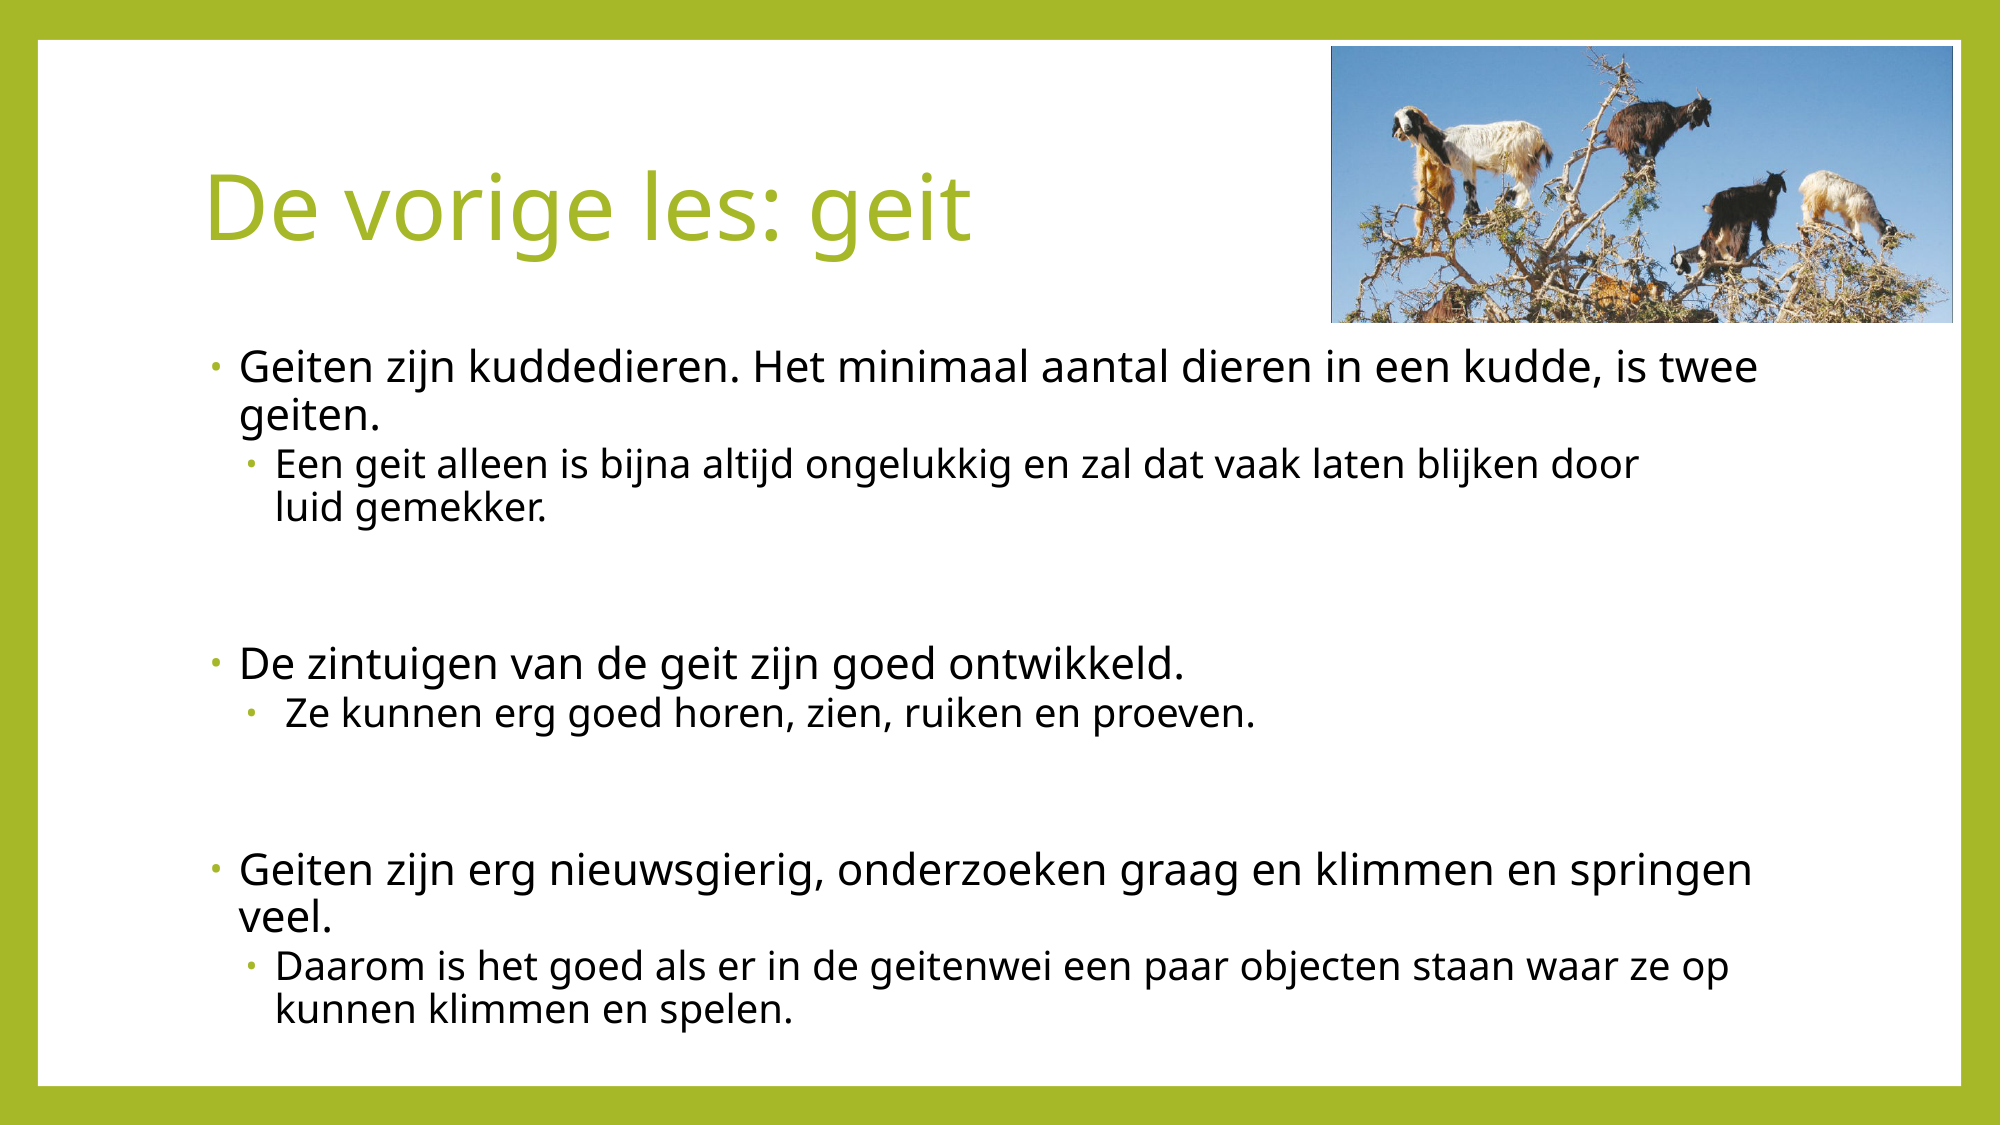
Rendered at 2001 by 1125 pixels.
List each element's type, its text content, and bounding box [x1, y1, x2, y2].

picture [1331, 46, 1953, 323]
title De vorige les: geit [187, 99, 1325, 323]
list Geiten zijn kuddedieren. Het minimaal aantal dieren in een kudde, is twee geiten. Een geit alleen is bijna altijd ongelukkig en zal dat vaak laten blijken door luid gemekker. De zintuigen van de geit zijn goed ontwikkeld. Ze kunnen erg goed horen, zien, ruiken en proeven. Geiten zijn erg nieuwsgierig, onderzoeken graag en klimmen en springen veel. Daarom is het goed als er in de geitenwei een paar objecten staan waar ze op kunnen klimmen en spelen. [187, 337, 1808, 1044]
